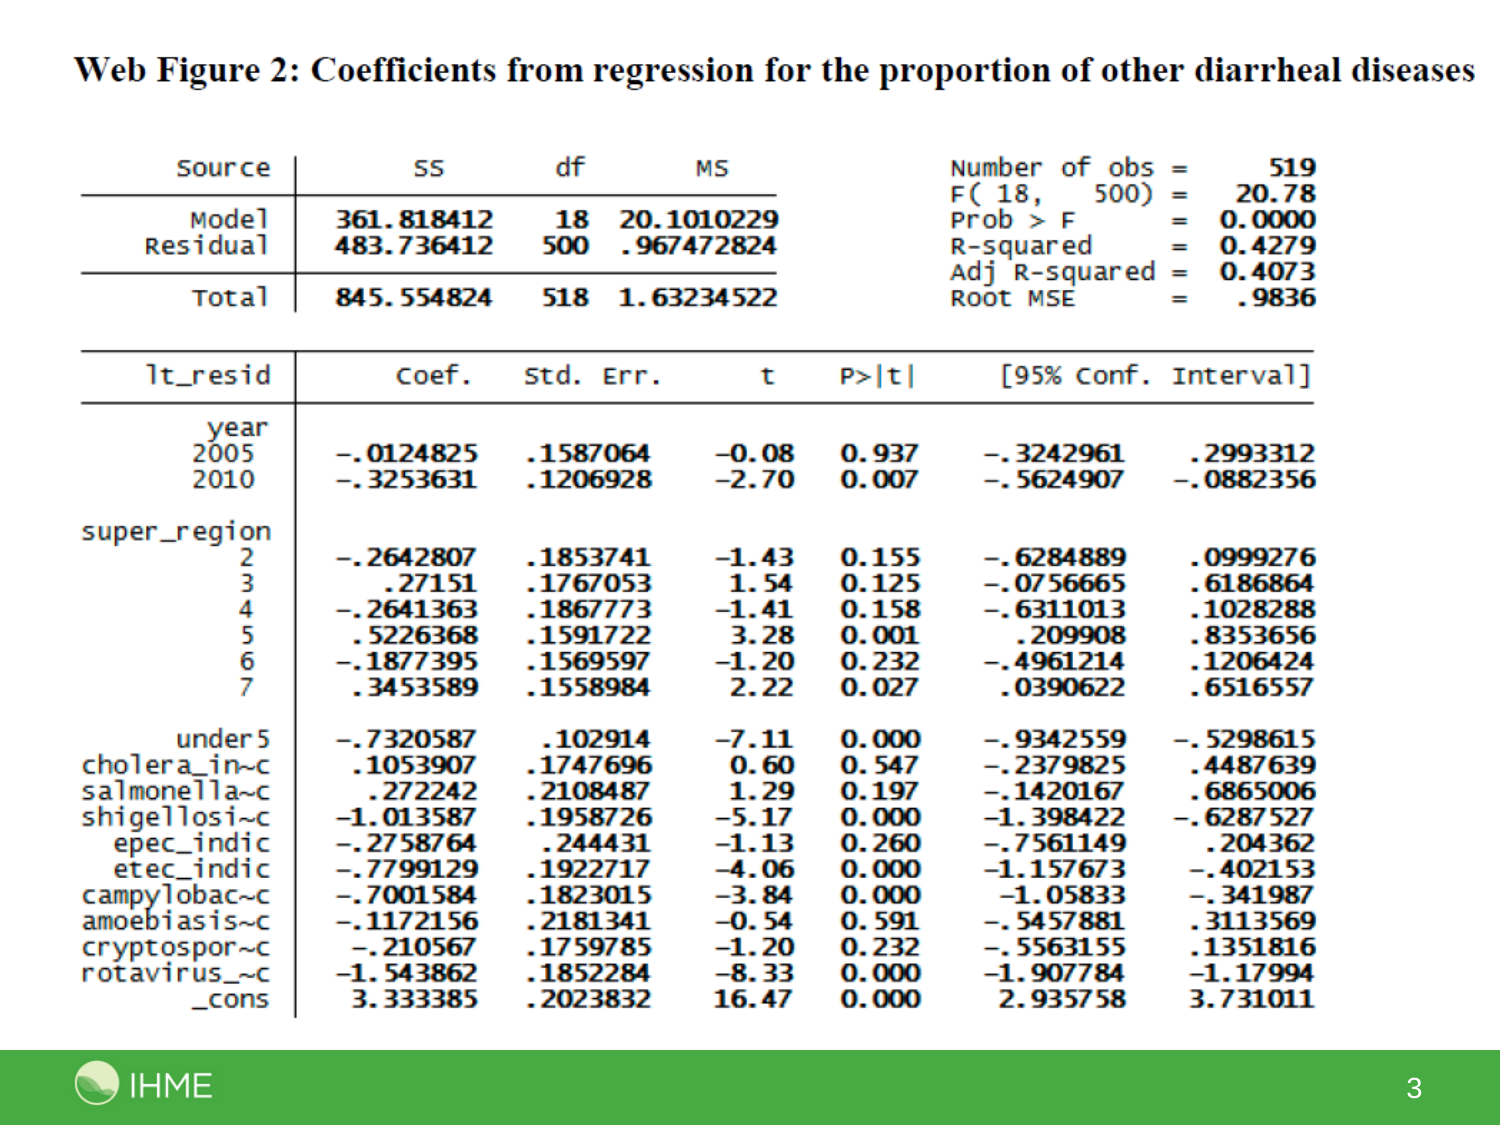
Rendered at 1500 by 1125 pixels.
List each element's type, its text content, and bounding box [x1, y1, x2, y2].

picture [0, 1050, 1500, 1125]
slide_number 3 [1087, 1061, 1438, 1090]
picture [25, 12, 1492, 1041]
